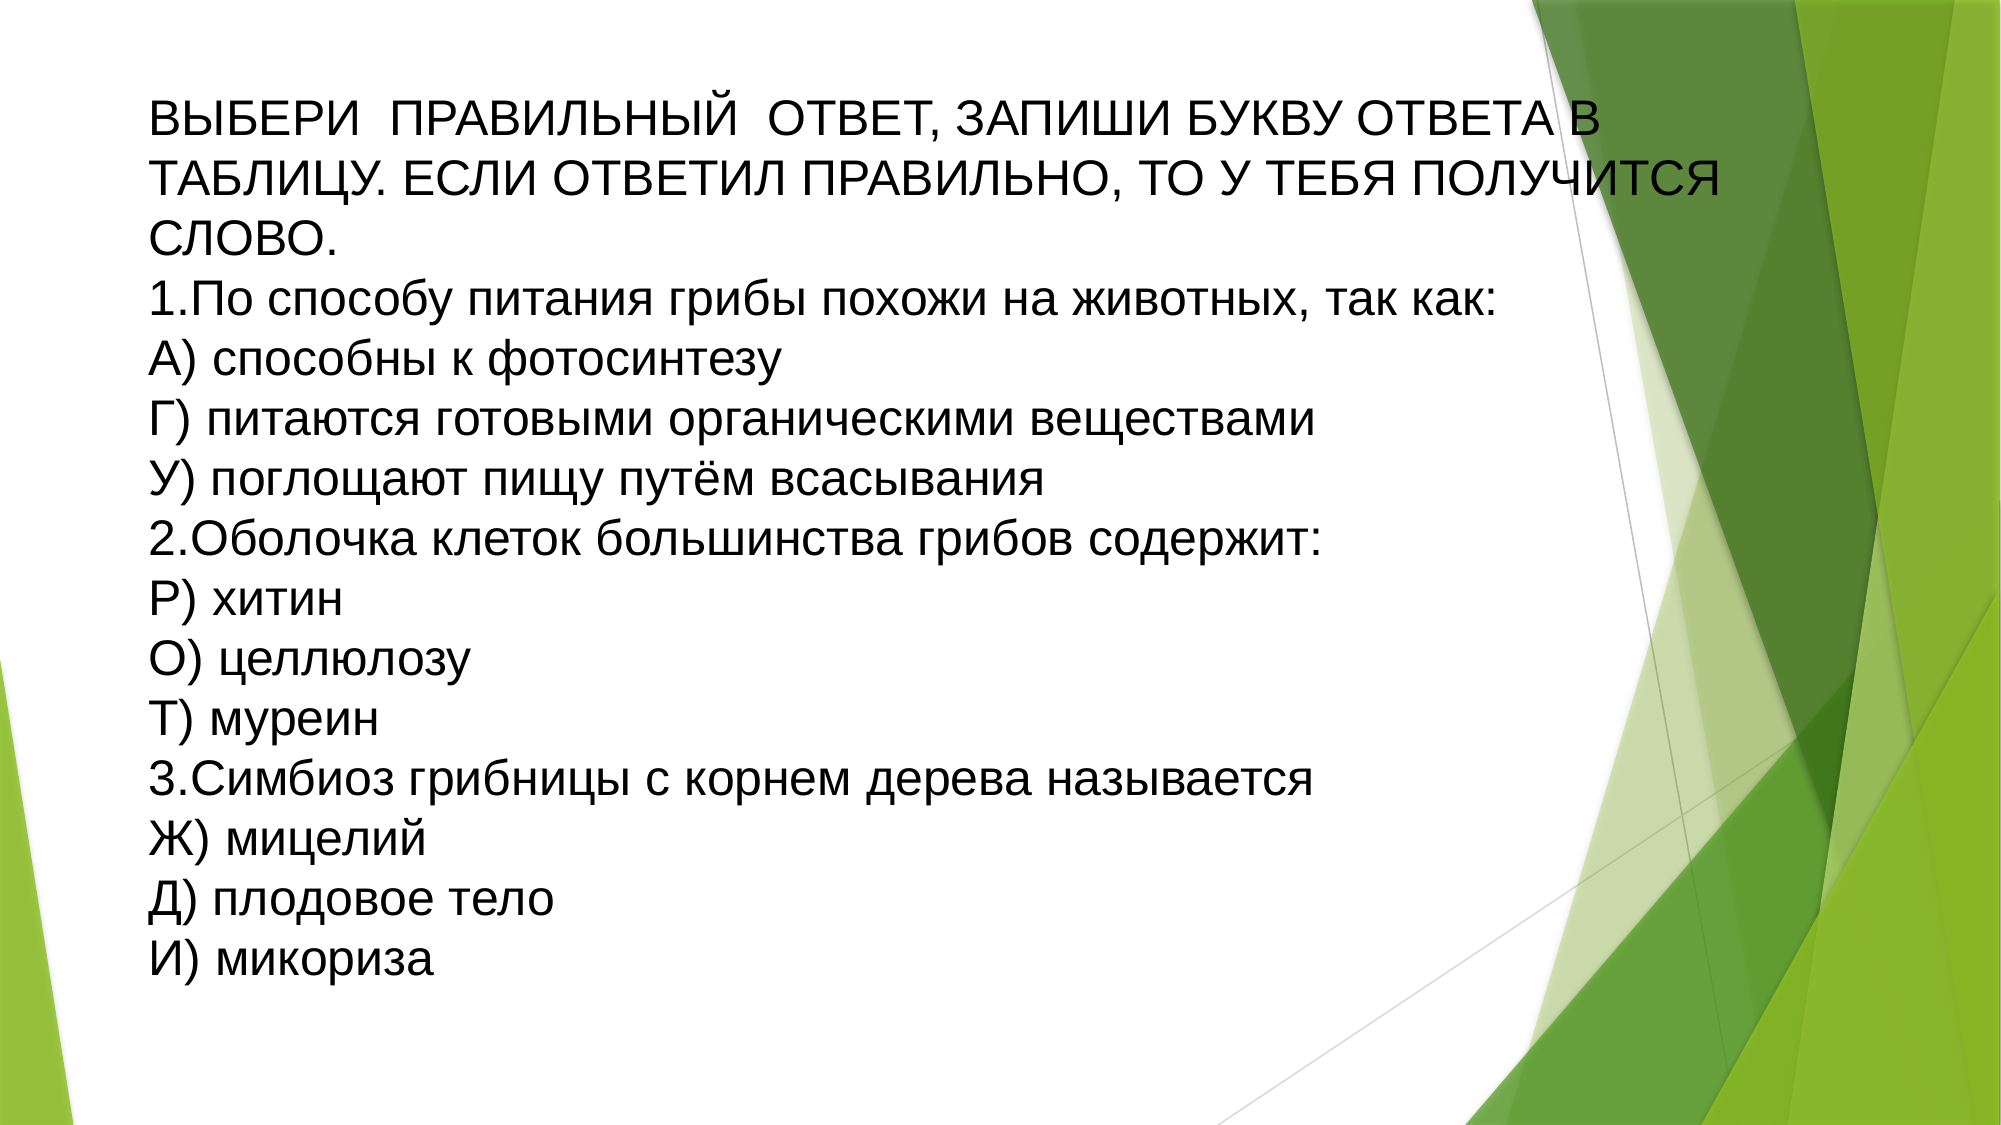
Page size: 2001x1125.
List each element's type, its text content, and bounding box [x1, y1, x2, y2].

text_box ВЫБЕРИ ПРАВИЛЬНЫЙ ОТВЕТ, ЗАПИШИ БУКВУ ОТВЕТА В ТАБЛИЦУ. ЕСЛИ ОТВЕТИЛ ПРАВИЛЬНО, ТО У ТЕБЯ ПОЛУЧИТСЯ СЛОВО. 1.По способу питания грибы похожи на животных, так как: А) способны к фотосинтезу Г) питаются готовыми органическими веществами У) поглощают пищу путём всасывания 2.Оболочка клеток большинства грибов содержит: Р) хитин О) целлюлозу Т) муреин 3.Симбиоз грибницы с корнем дерева называется Ж) мицелий Д) плодовое тело И) микориза [133, 78, 1788, 993]
